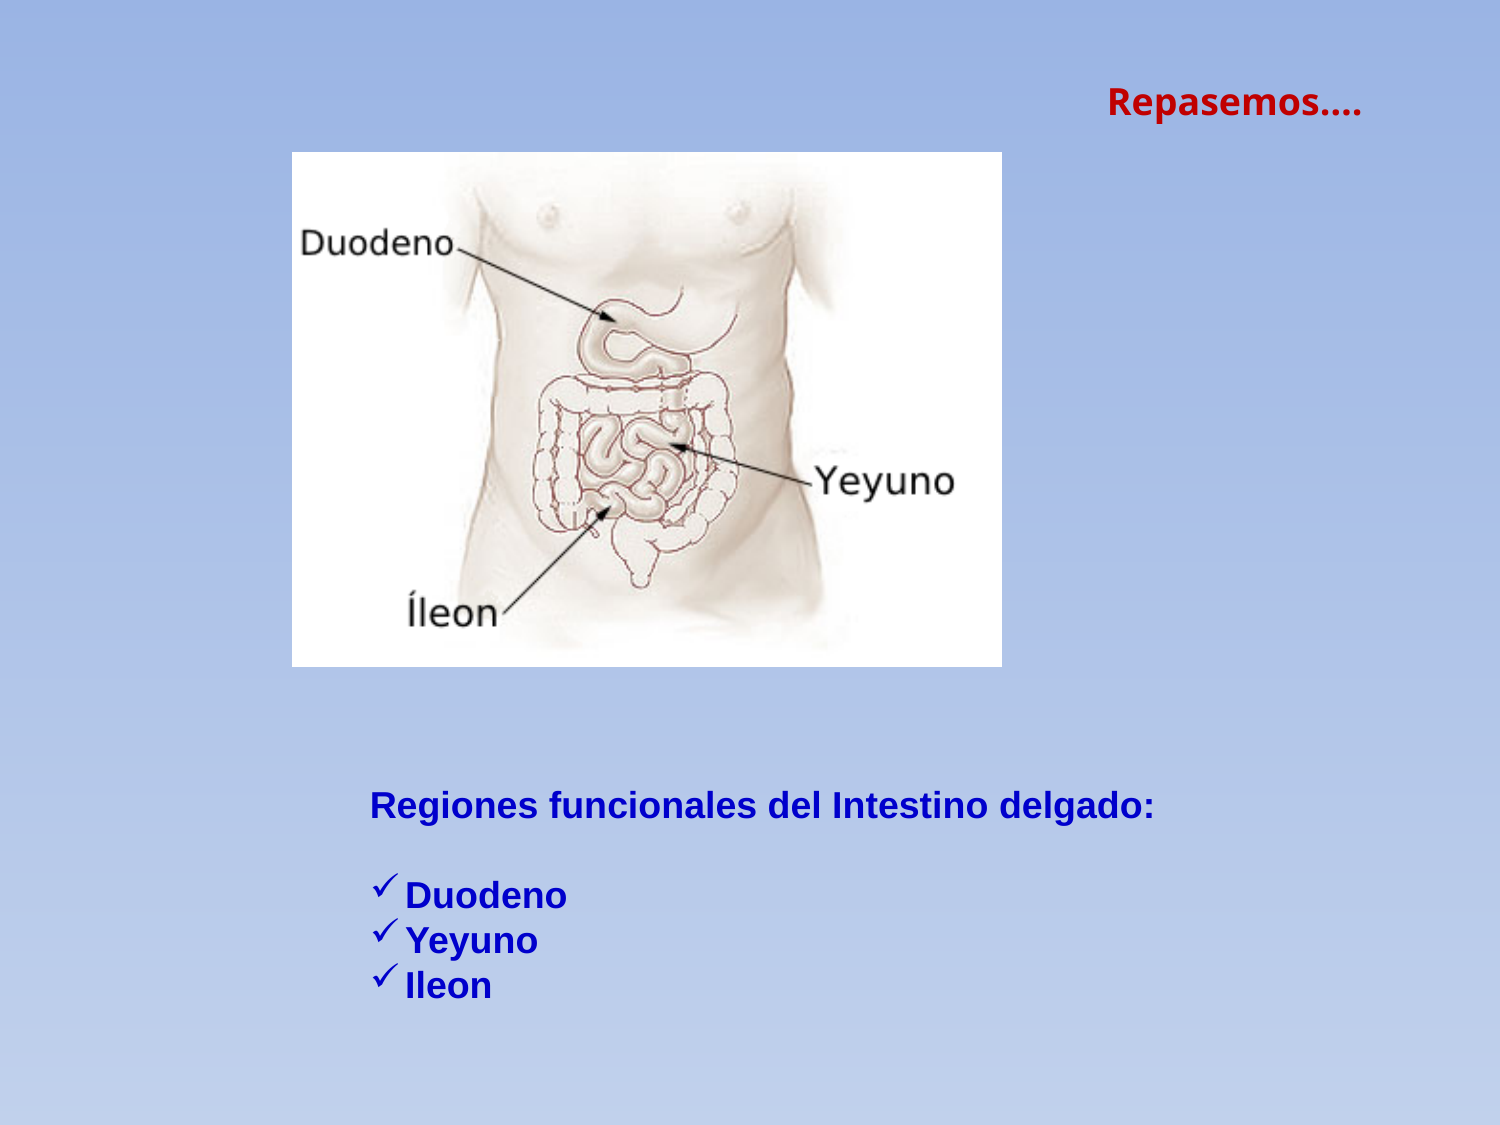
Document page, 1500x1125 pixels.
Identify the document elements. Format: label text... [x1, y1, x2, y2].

text_box Repasemos…. [1092, 70, 1378, 130]
picture [292, 152, 1002, 667]
text_box Regiones funcionales del Intestino delgado: Duodeno Yeyuno Ileon [355, 773, 1172, 1014]
